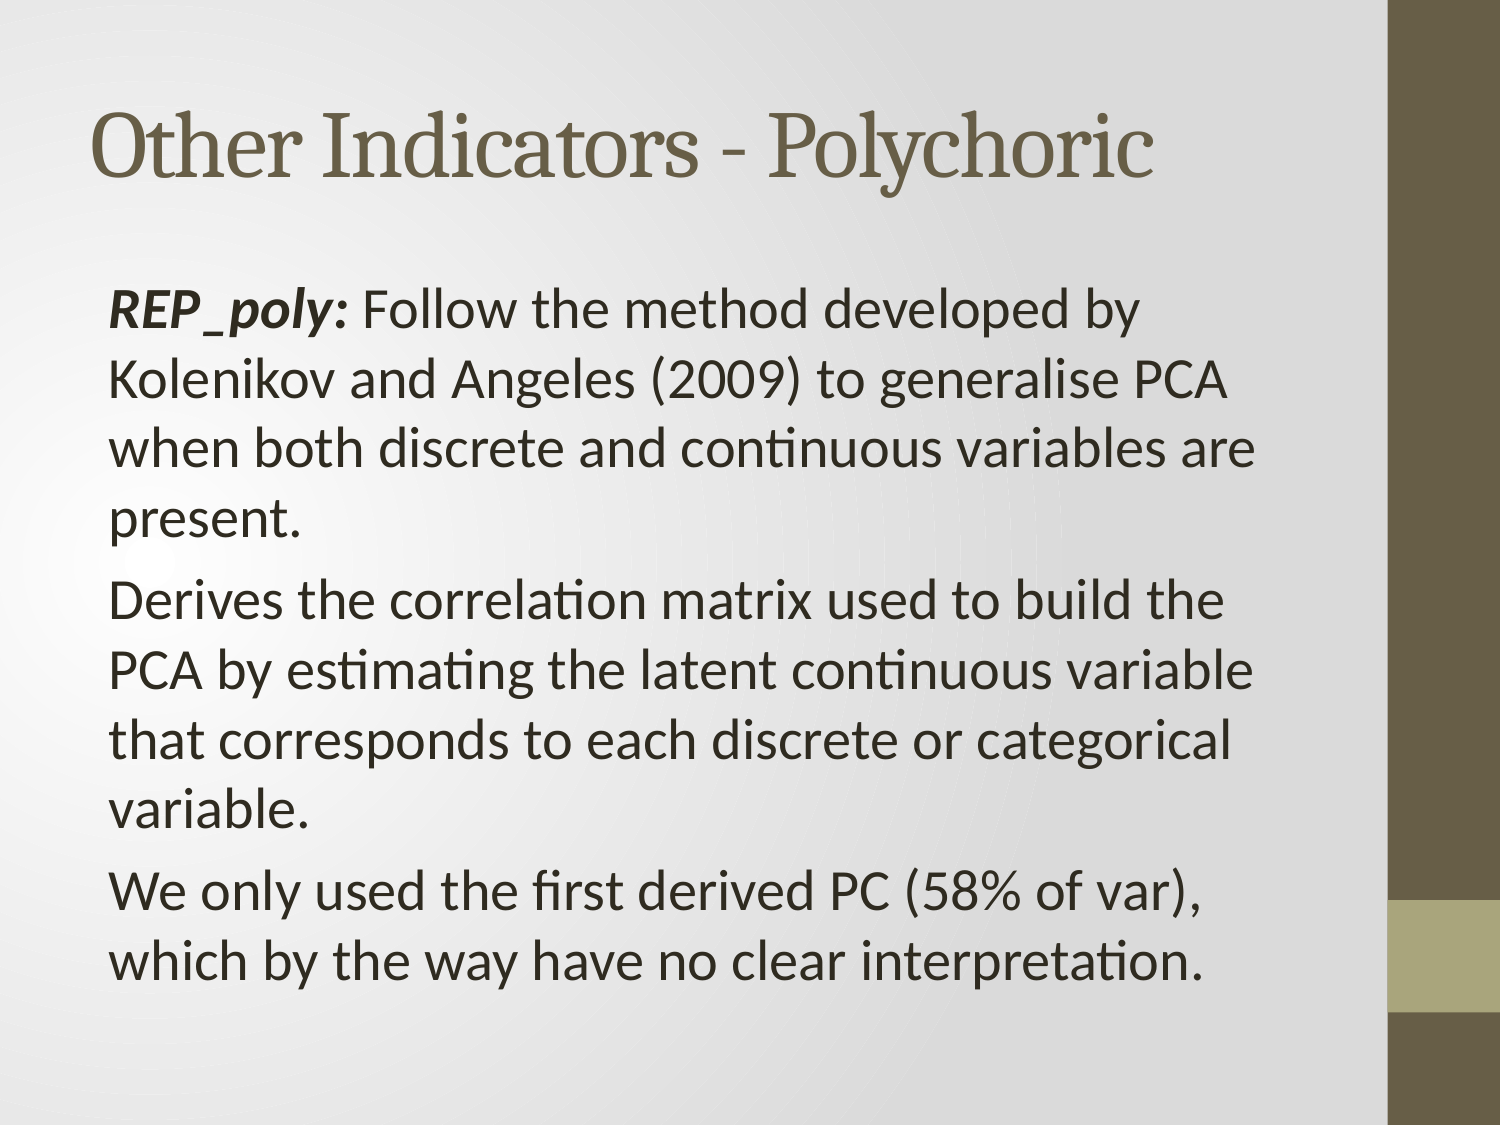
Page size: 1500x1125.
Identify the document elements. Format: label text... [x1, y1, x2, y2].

title Other Indicators - Polychoric [75, 45, 1325, 233]
list REP_poly: Follow the method developed by Kolenikov and Angeles (2009) to generalise PCA when both discrete and continuous variables are present. Derives the correlation matrix used to build the PCA by estimating the latent continuous variable that corresponds to each discrete or categorical variable. We only used the first derived PC (58% of var), which by the way have no clear interpretation. [75, 262, 1325, 1050]
